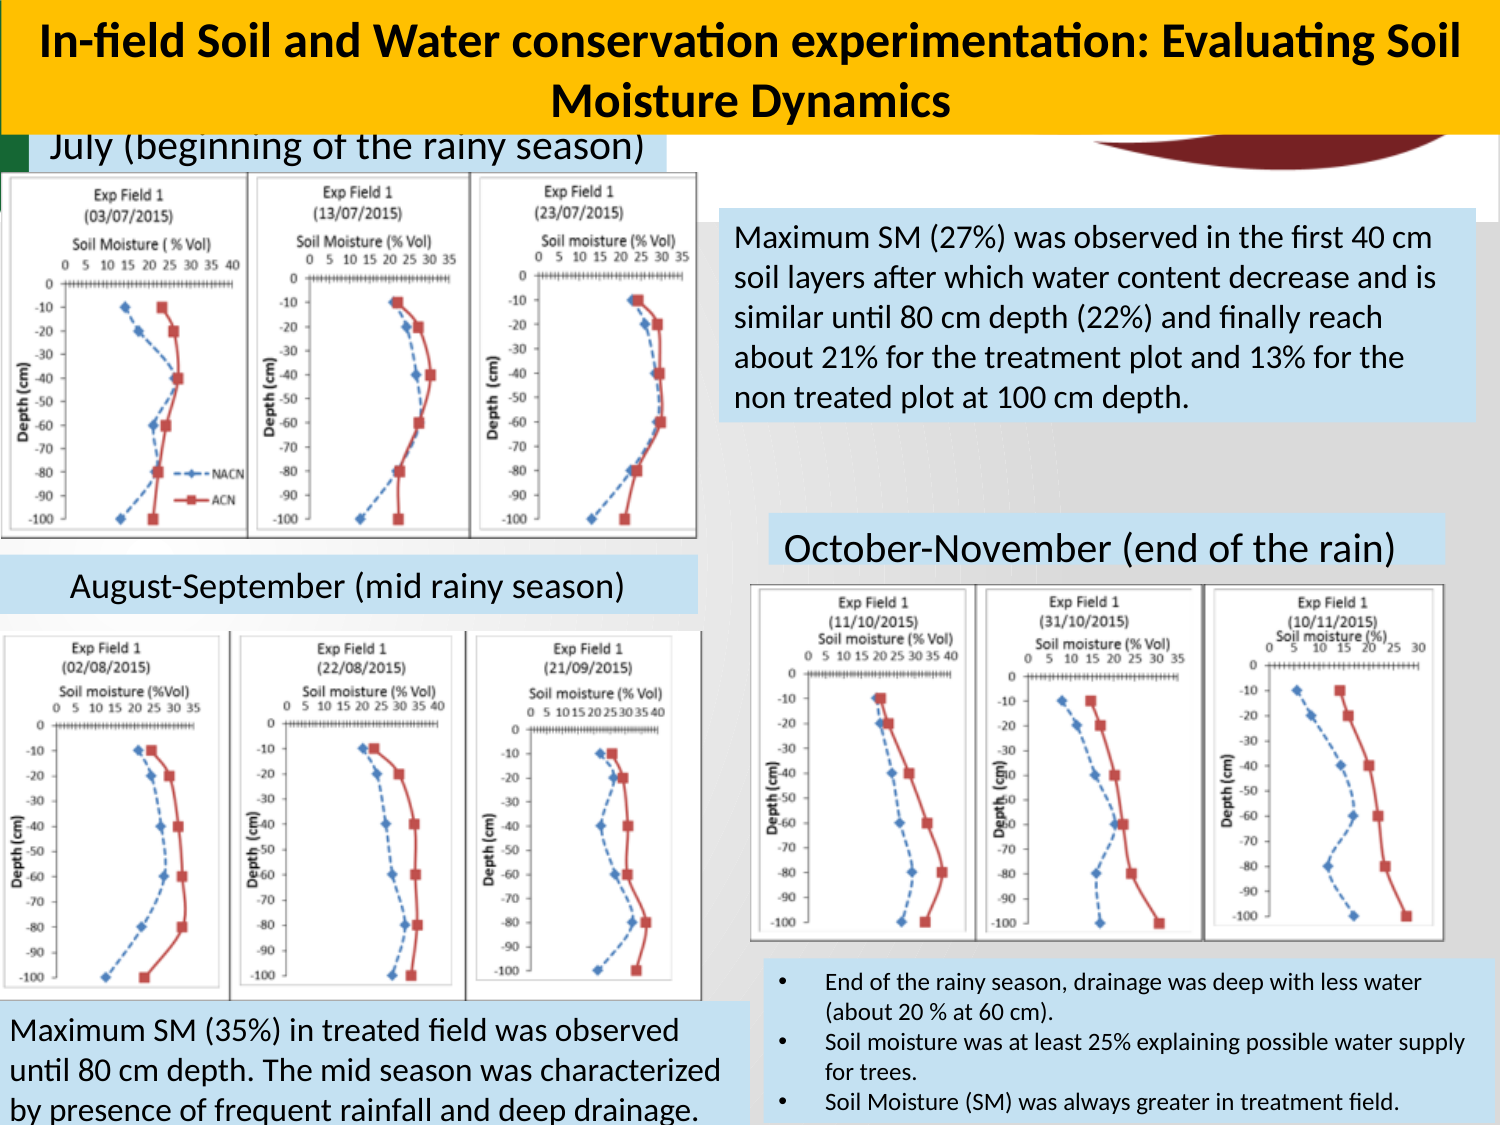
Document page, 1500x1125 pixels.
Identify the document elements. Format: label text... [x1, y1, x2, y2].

text_box In-field Soil and Water conservation experimentation: Evaluating Soil Moisture Dynamics [1, 0, 1500, 135]
text_box End of the rainy season, drainage was deep with less water (about 20 % at 60 cm). Soil moisture was at least 25% explaining possible water supply for trees. Soil Moisture (SM) was always greater in treatment field. [763, 958, 1495, 1123]
text_box October-November (end of the rain) [768, 512, 1446, 565]
list July (beginning of the rainy season) [28, 135, 667, 165]
picture [0, 630, 705, 1004]
text_box Maximum SM (35%) in treated field was observed until 80 cm depth. The mid season was characterized by presence of frequent rainfall and deep drainage. [0, 1001, 750, 1125]
text_box Maximum SM (27%) was observed in the first 40 cm soil layers after which water content decrease and is similar until 80 cm depth (22%) and finally reach about 21% for the treatment plot and 13% for the non treated plot at 100 cm depth. [719, 208, 1476, 423]
picture [0, 0, 1499, 540]
text_box August-September (mid rainy season) [0, 554, 698, 614]
picture [749, 583, 1446, 943]
